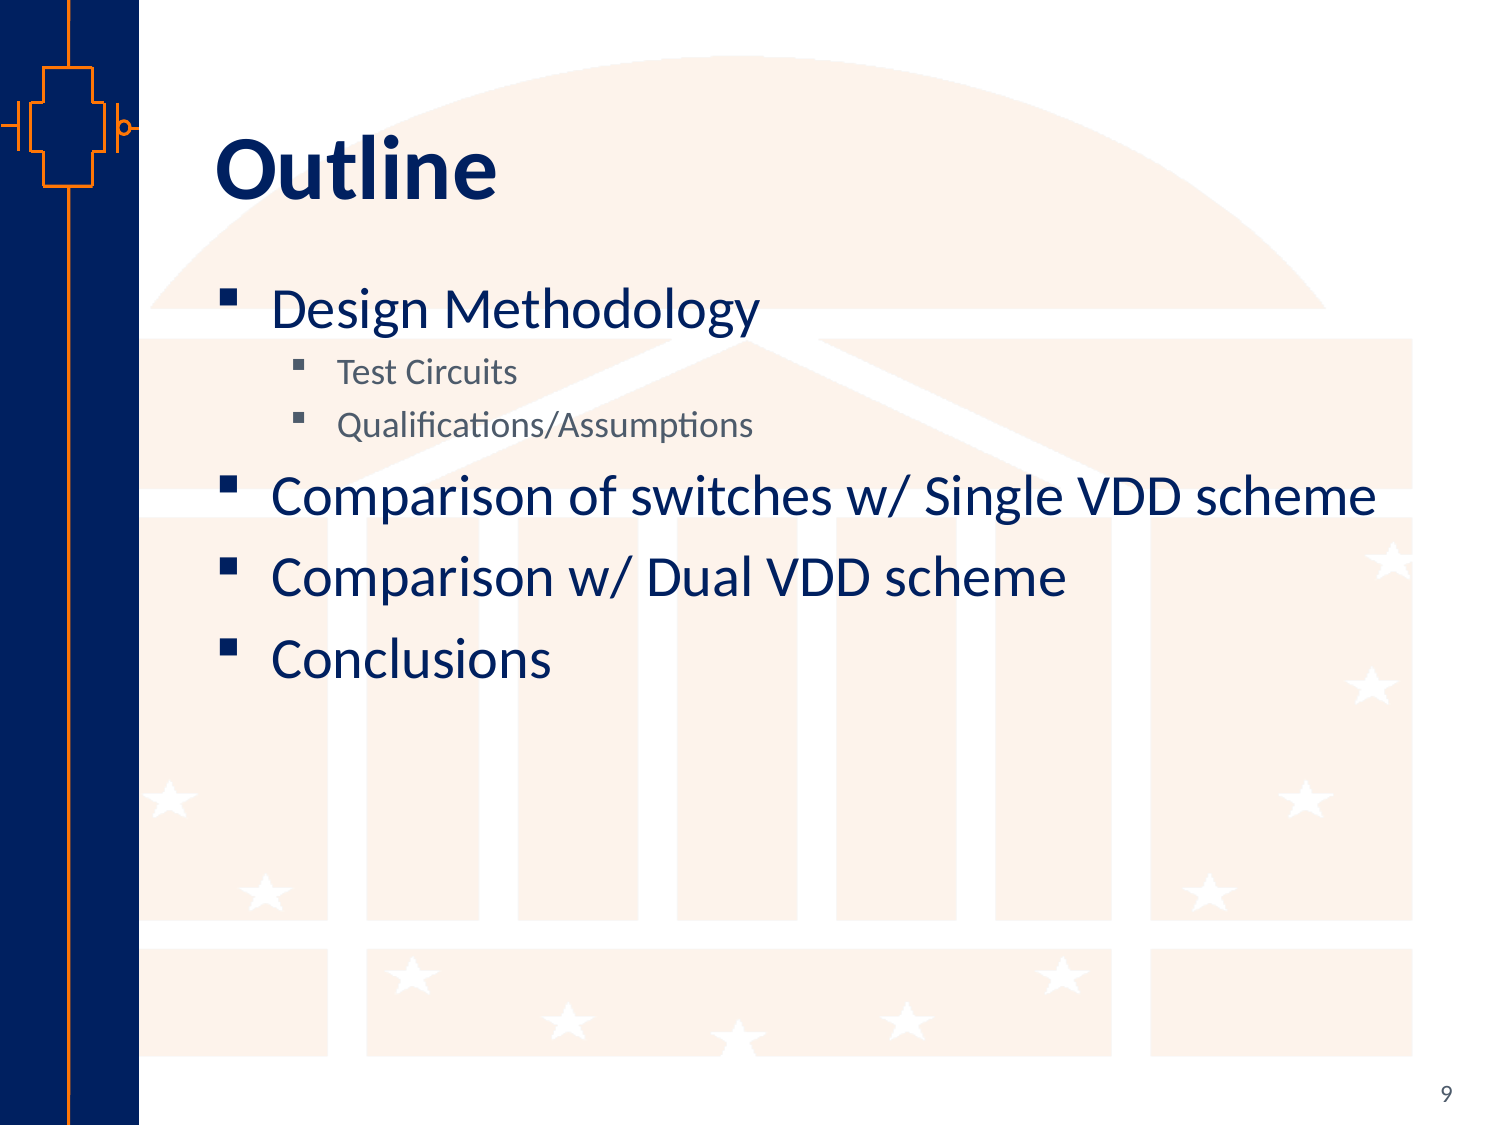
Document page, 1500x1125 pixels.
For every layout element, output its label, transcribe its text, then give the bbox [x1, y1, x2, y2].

slide_number 9 [1425, 1062, 1488, 1123]
title Outline [200, 37, 1388, 225]
list Design Methodology Test Circuits Qualifications/Assumptions Comparison of switches w/ Single VDD scheme Comparison w/ Dual VDD scheme Conclusions [200, 262, 1425, 988]
